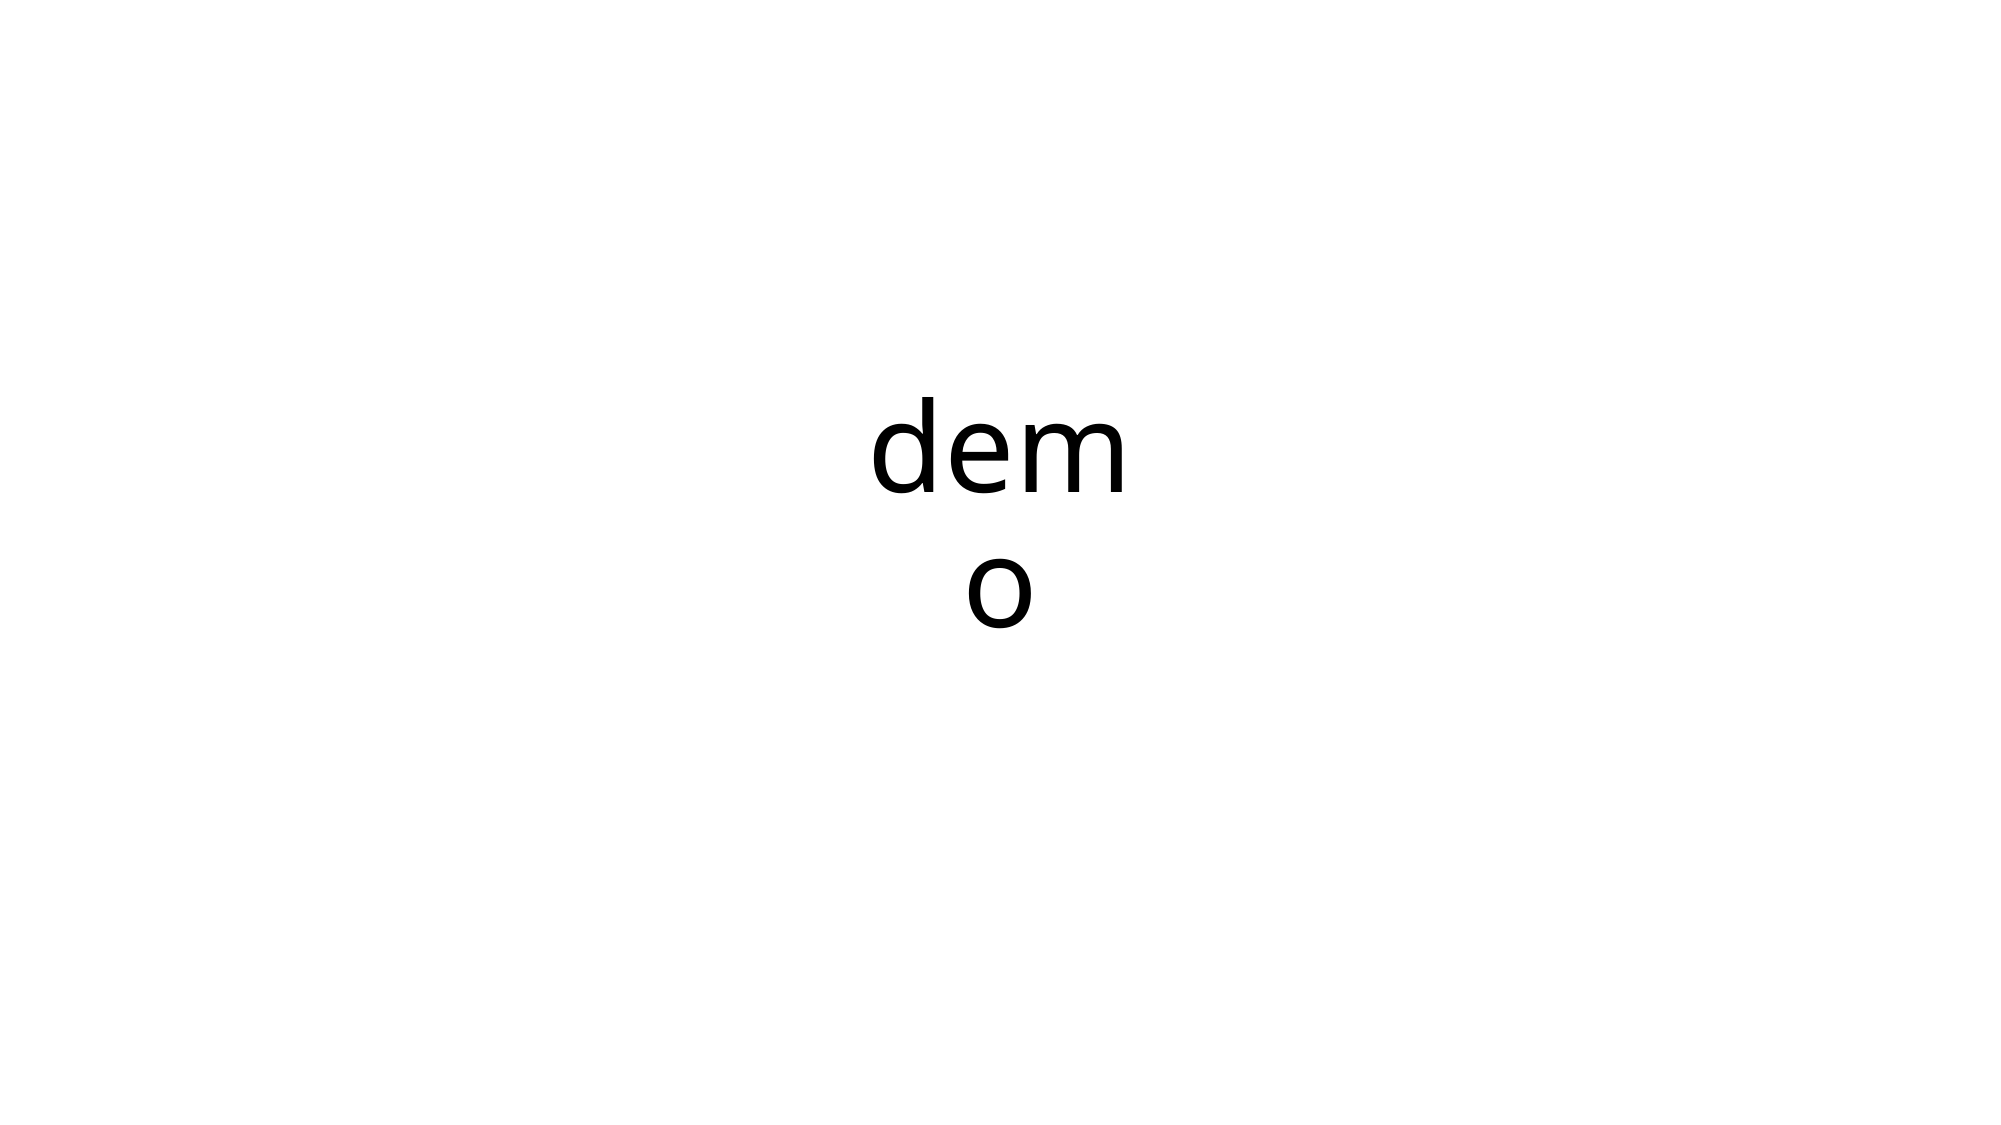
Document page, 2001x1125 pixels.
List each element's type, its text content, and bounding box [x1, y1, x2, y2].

title demo [825, 410, 1175, 628]
